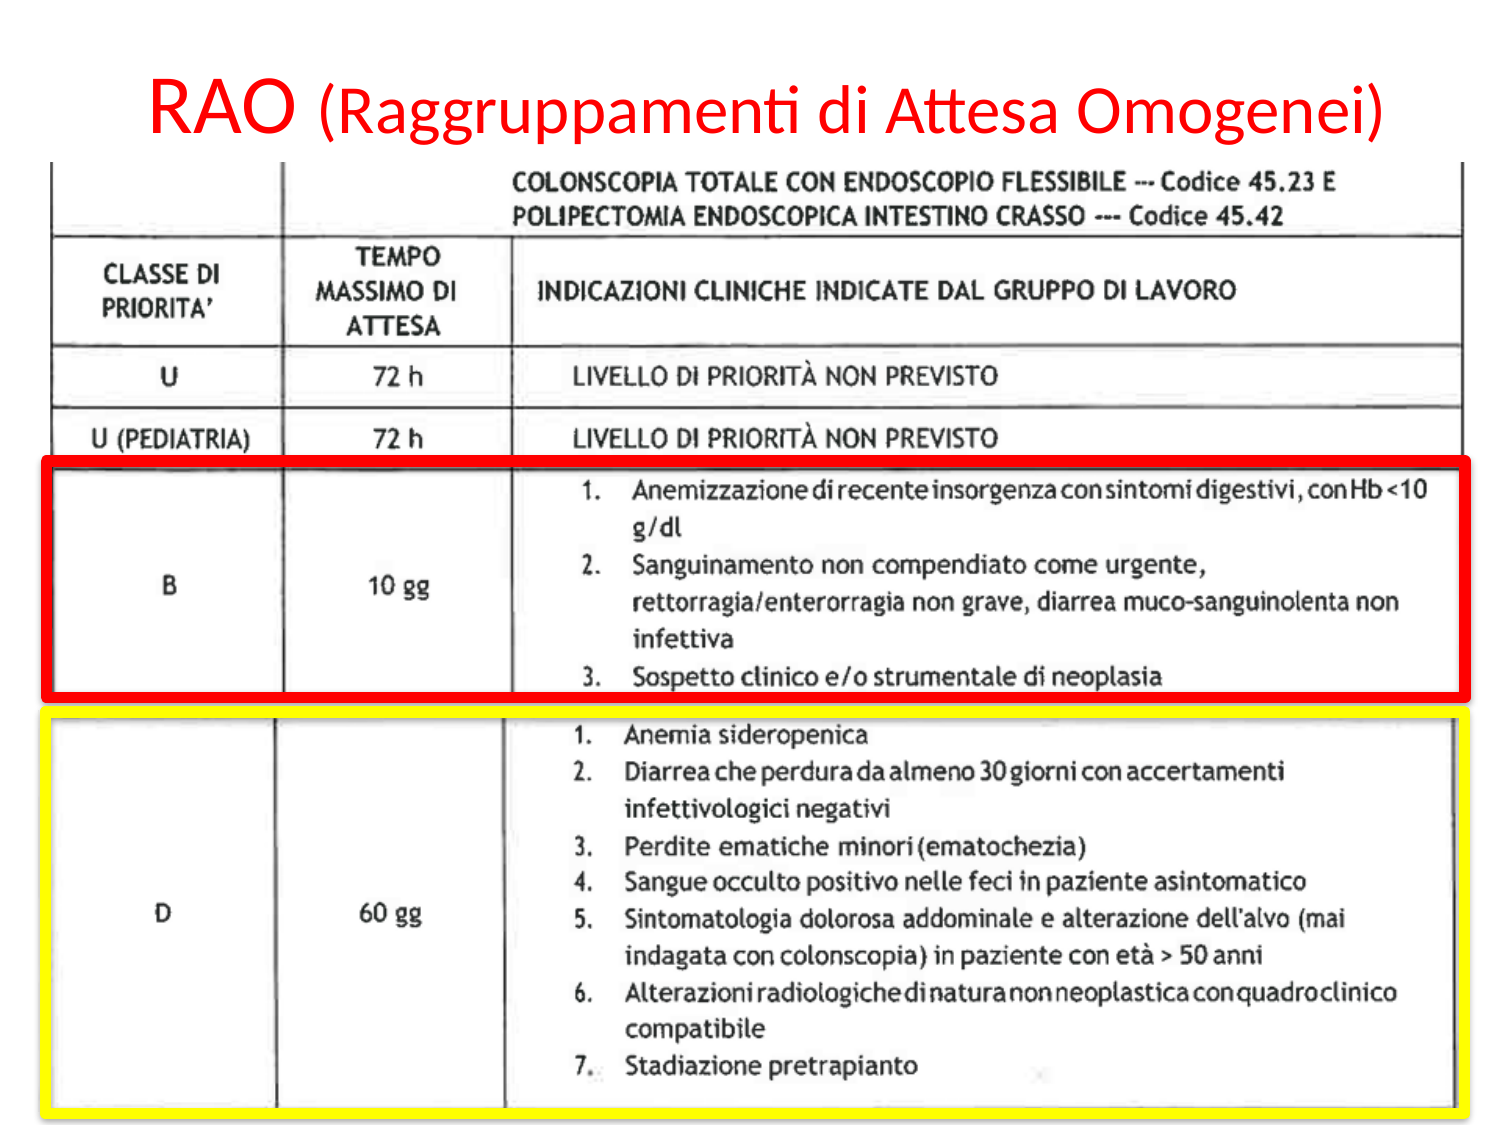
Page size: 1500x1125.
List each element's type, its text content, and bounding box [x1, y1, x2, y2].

title RAO (Raggruppamenti di Attesa Omogenei) [92, 5, 1443, 161]
picture [50, 162, 1466, 701]
picture [37, 709, 1462, 1112]
